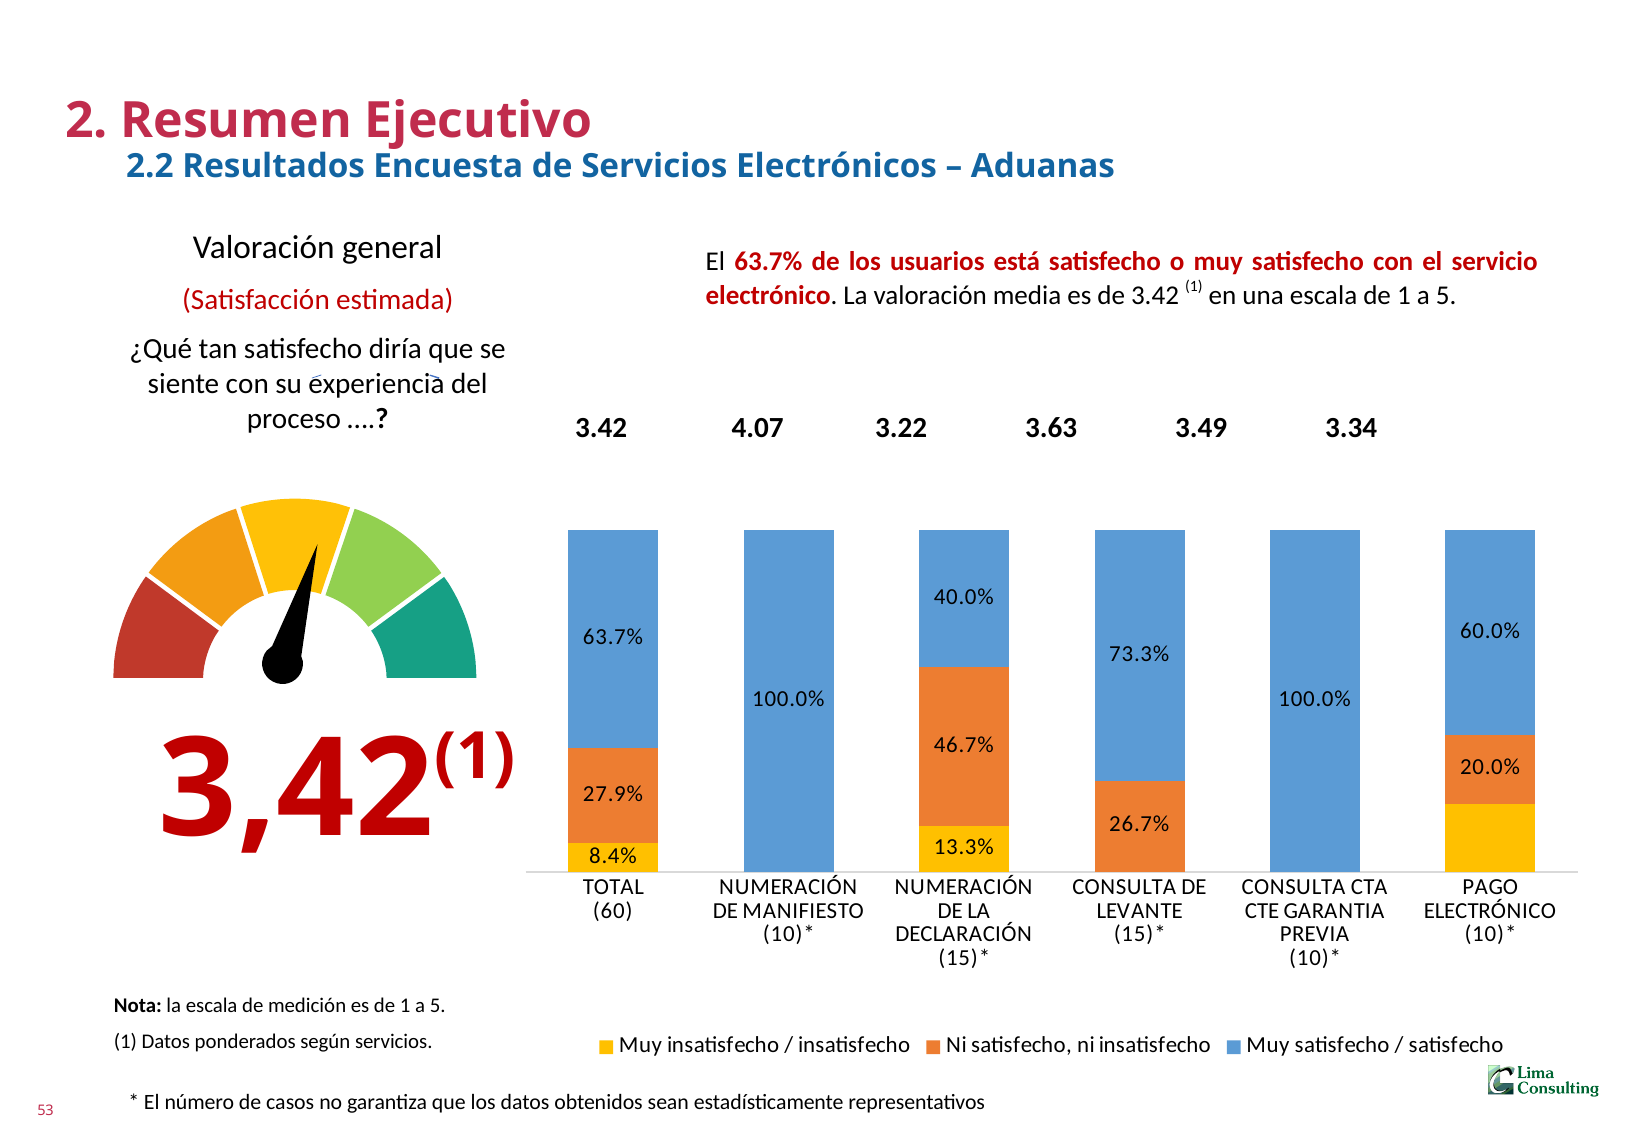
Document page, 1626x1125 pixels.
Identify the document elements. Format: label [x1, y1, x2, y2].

text_box [99, 218, 536, 442]
picture [1488, 1066, 1599, 1097]
text_box [690, 235, 1553, 318]
text_box [560, 400, 1553, 451]
text_box [113, 1087, 1201, 1114]
text_box [99, 984, 499, 1060]
text_box [105, 488, 499, 871]
title [50, 59, 1599, 219]
chart [499, 520, 1604, 1066]
